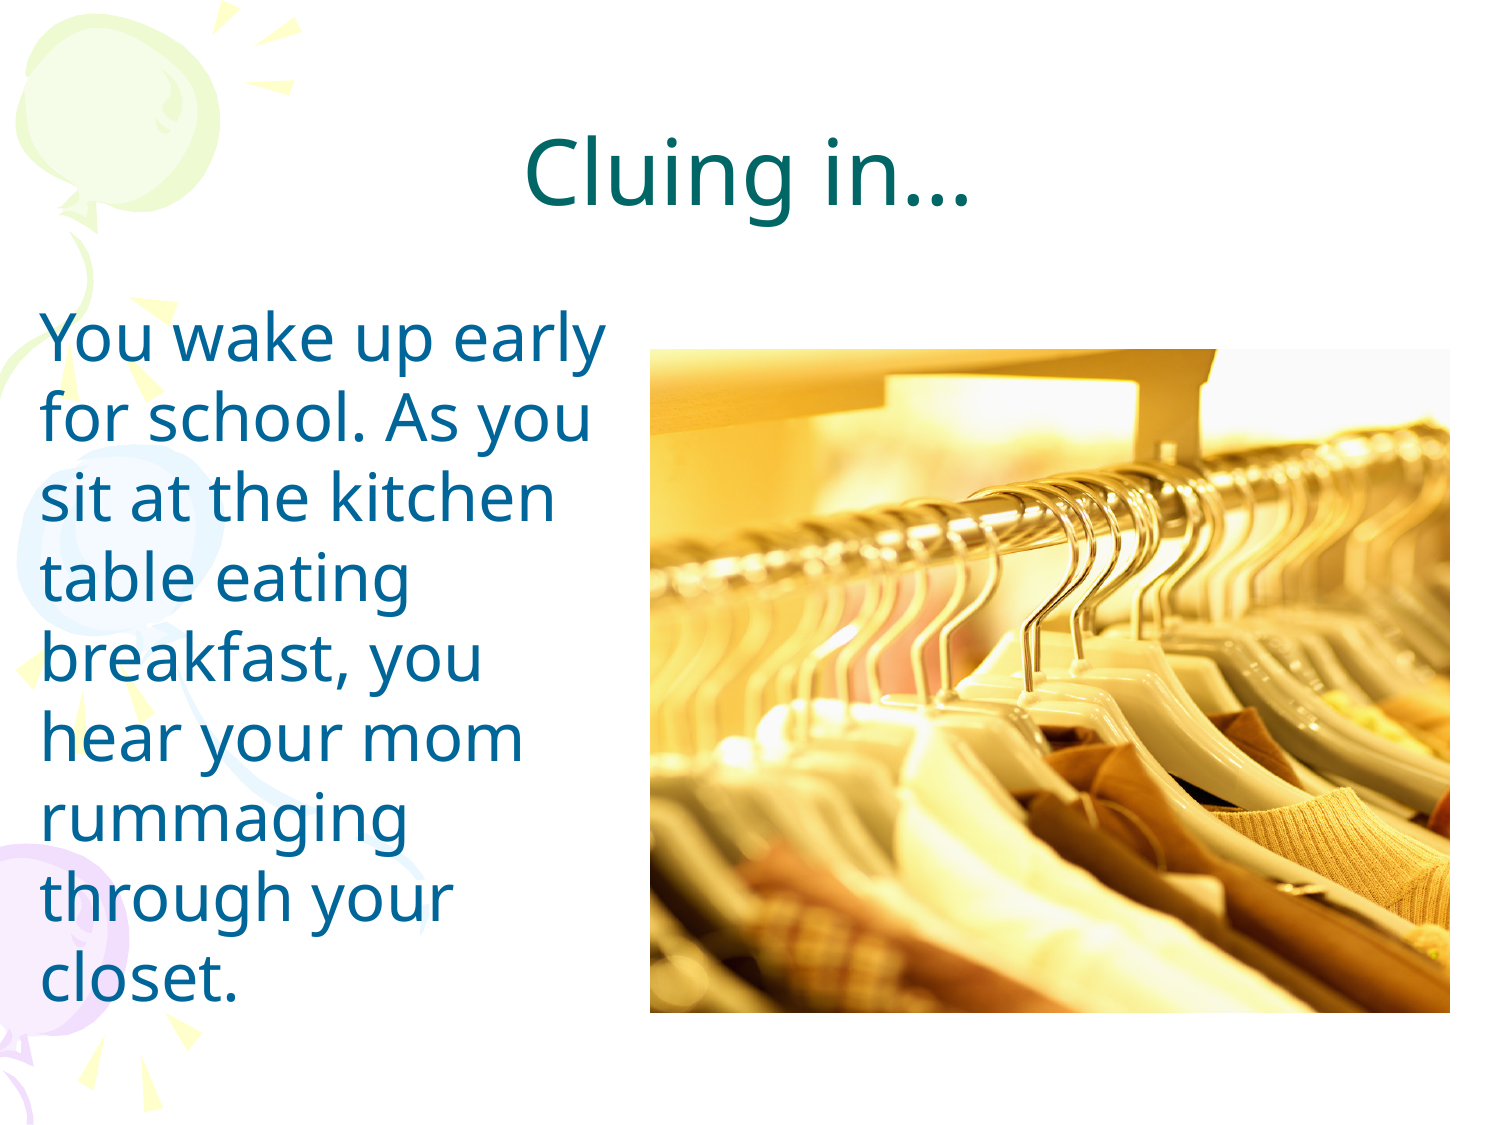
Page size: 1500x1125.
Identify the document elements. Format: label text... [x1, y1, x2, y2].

text_box You wake up early for school. As you sit at the kitchen table eating breakfast, you hear your mom rummaging through your closet. [24, 287, 638, 1022]
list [649, 349, 1451, 1013]
title Cluing in… [72, 16, 1426, 233]
